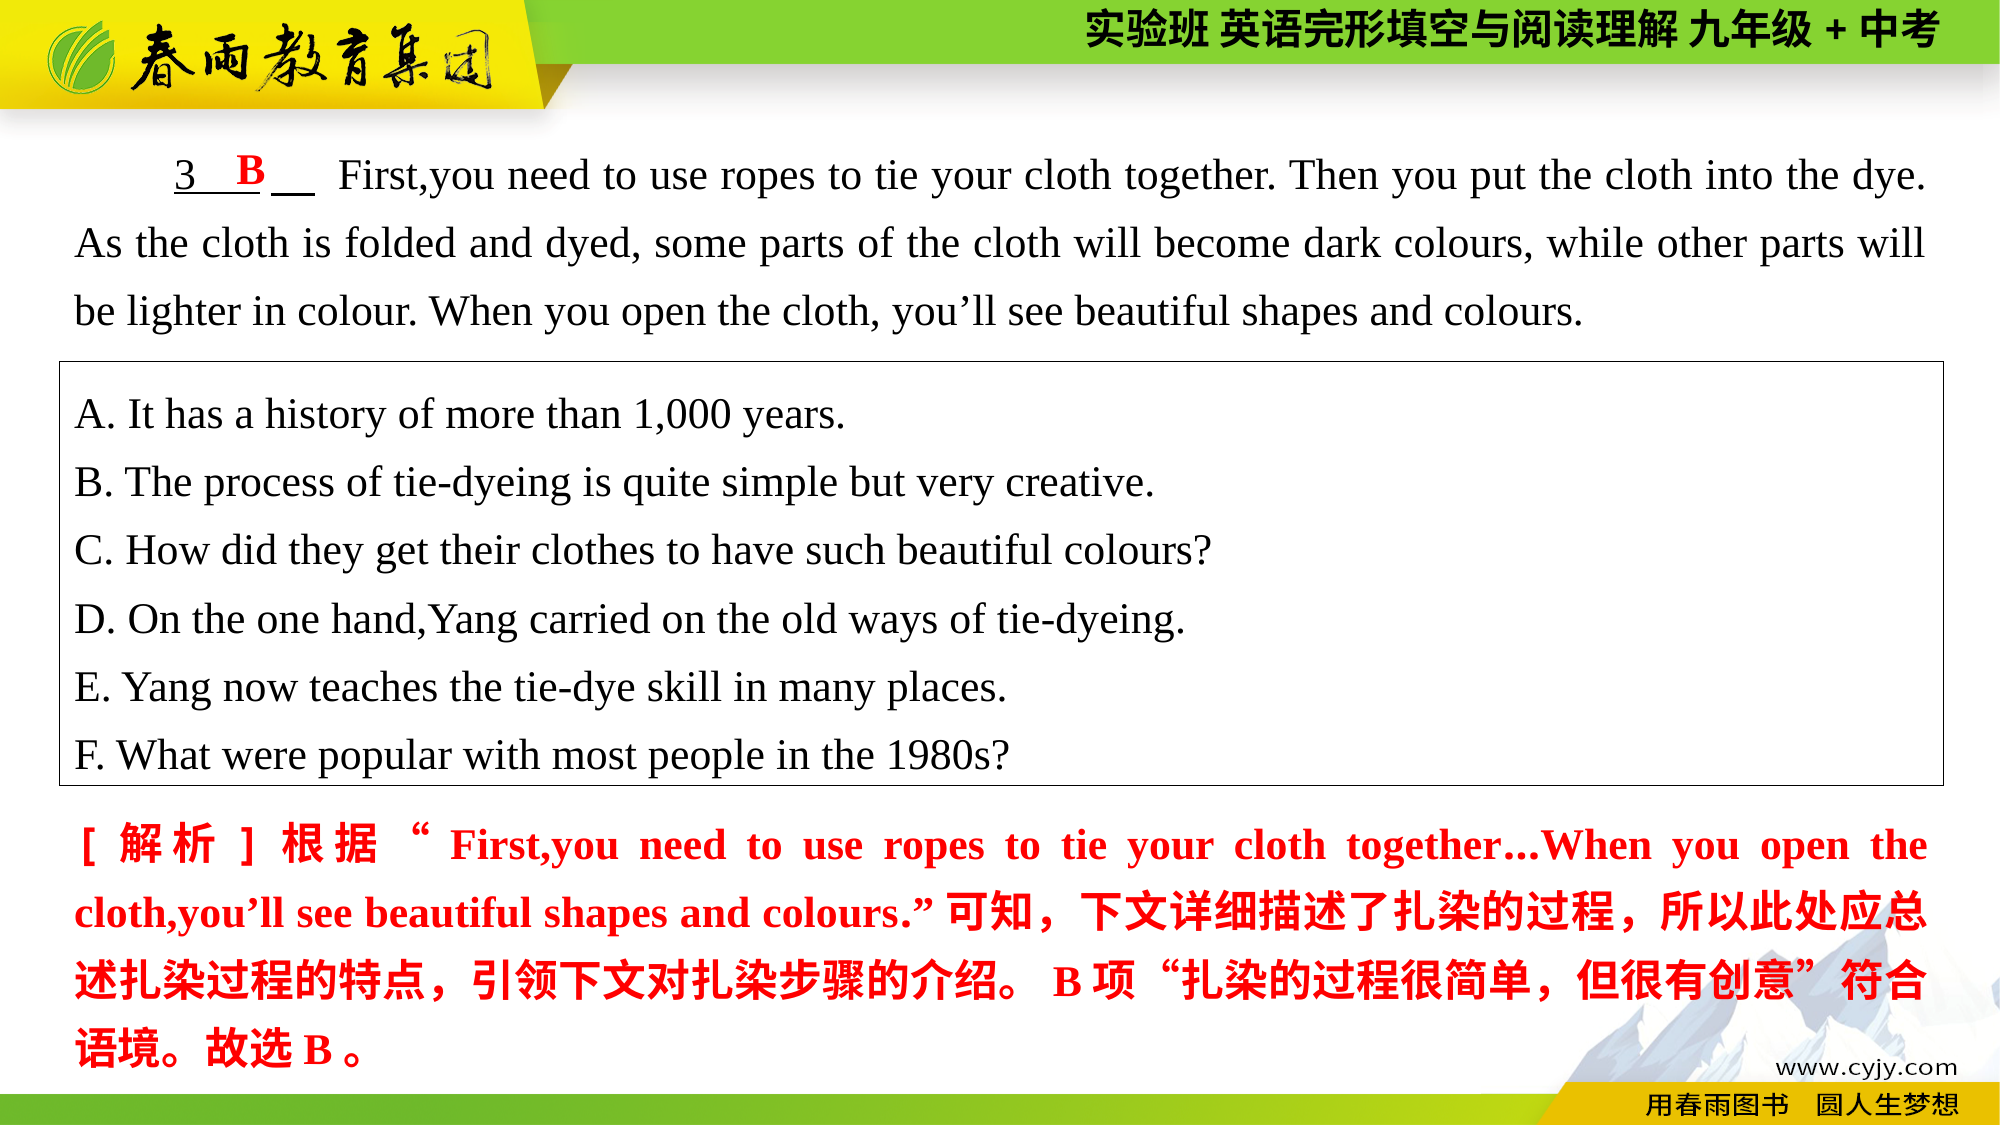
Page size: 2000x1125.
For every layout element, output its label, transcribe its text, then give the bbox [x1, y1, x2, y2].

text_box A. It has a history of more than 1,000 years. B. The process of tie-dyeing is quite simple but very creative. C. How did they get their clothes to have such beautiful colours? D. On the one hand,Yang carried on the old ways of tie-dyeing. E. Yang now teaches the tie-dye skill in many places. F. What were popular with most people in the 1980s? [59, 361, 1944, 786]
list 3 First,you need to use ropes to tie your cloth together. Then you put the cloth into the dye. As the cloth is folded and dyed, some parts of the cloth will become dark colours, while other parts will be lighter in colour. When you open the cloth, you’ll see beautiful shapes and colours. [59, 122, 1944, 345]
text_box B [221, 123, 281, 201]
text_box [解析]根据“First,you need to use ropes to tie your cloth together...When you open the cloth,you’ll see beautiful shapes and colours.”可知，下文详细描述了扎染的过程，所以此处应总述扎染过程的特点，引领下文对扎染步骤的介绍。B项“扎染的过程很简单，但很有创意”符合语境。故选B。 [59, 792, 1944, 1081]
picture [0, 0, 2000, 1125]
